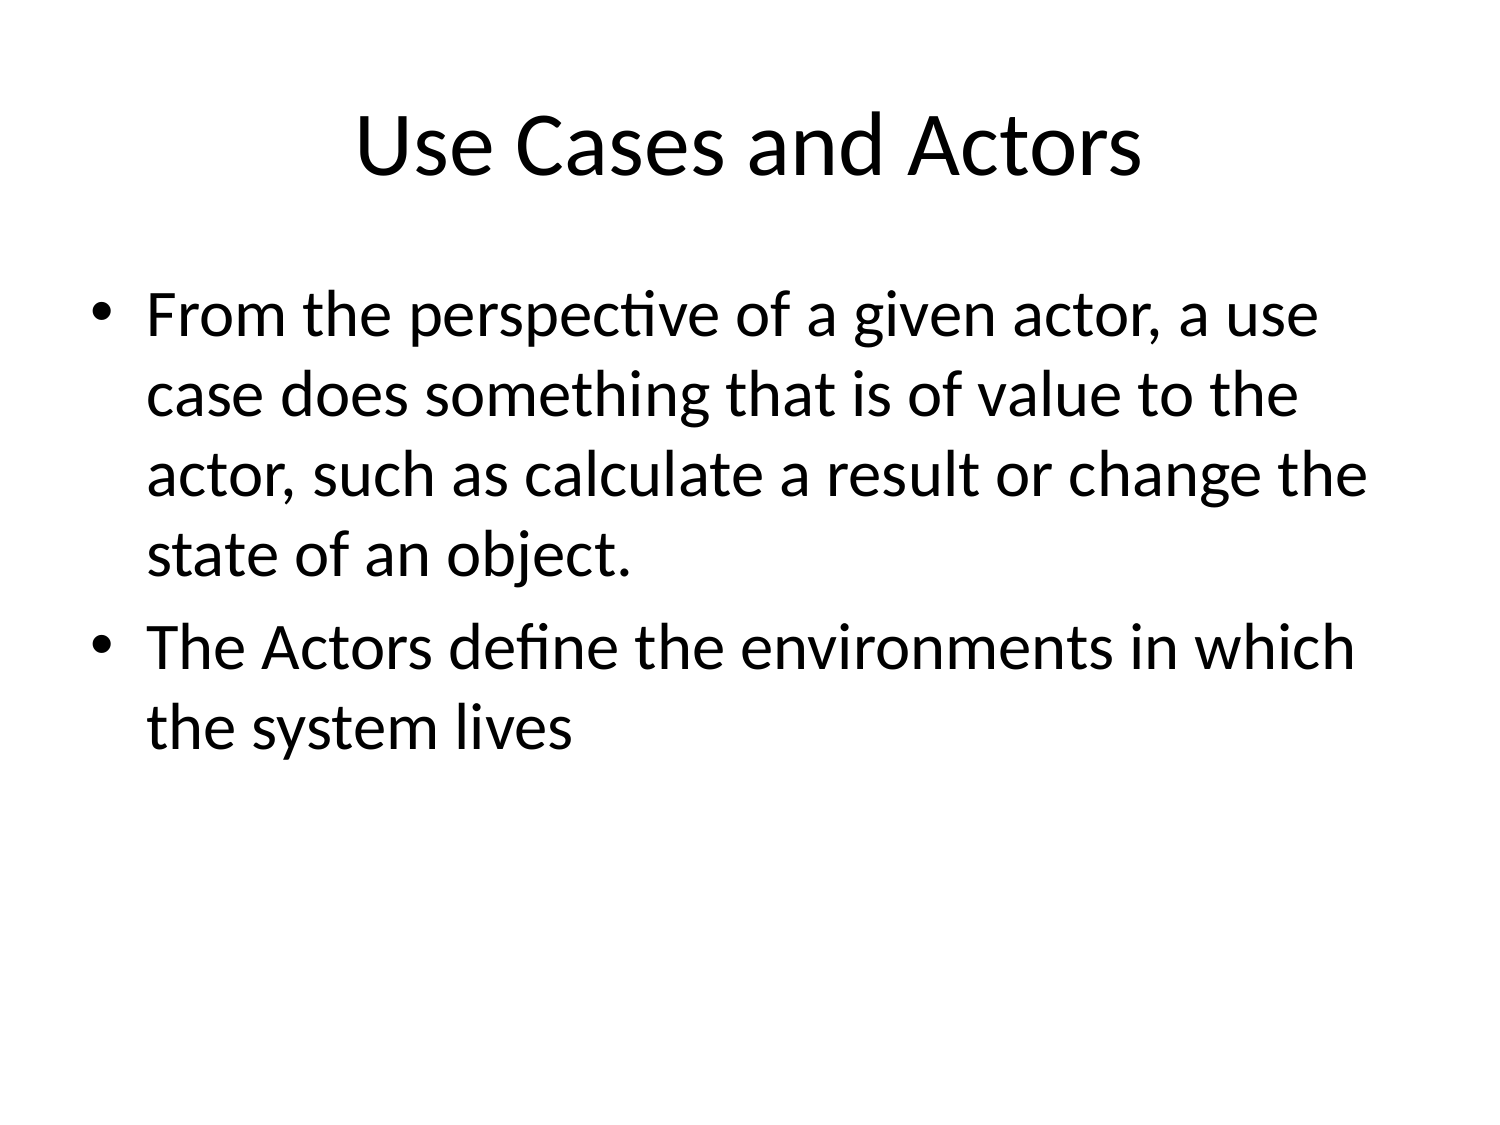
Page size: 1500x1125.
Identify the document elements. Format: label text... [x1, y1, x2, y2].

title Use Cases and Actors [75, 45, 1425, 233]
list From the perspective of a given actor, a use case does something that is of value to the actor, such as calculate a result or change the state of an object. The Actors define the environments in which the system lives [75, 262, 1425, 1005]
